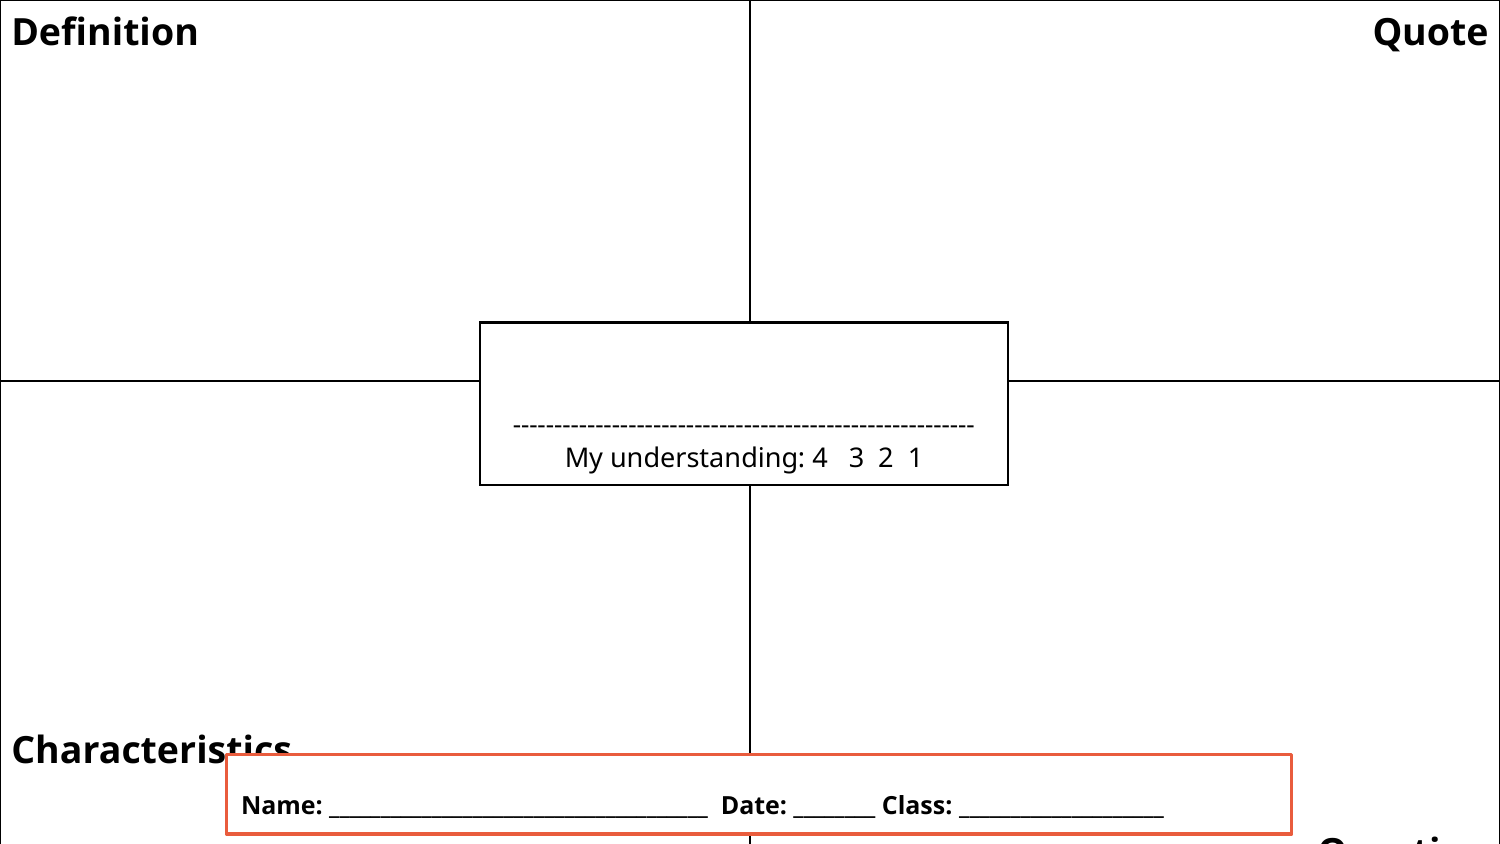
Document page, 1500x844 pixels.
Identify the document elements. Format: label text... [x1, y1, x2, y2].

table_header Definition [1, 1, 749, 380]
table_cell Characteristics [1, 382, 749, 844]
table_header Quote [751, 1, 1499, 380]
text_box Name: _____________________________________ Date: ________ Class: ____________________ [226, 754, 1292, 834]
text_box -------------------------------------------------------- My understanding: 4 3 2 1 [480, 322, 1008, 486]
table_cell America: A Da Question [751, 382, 1499, 844]
